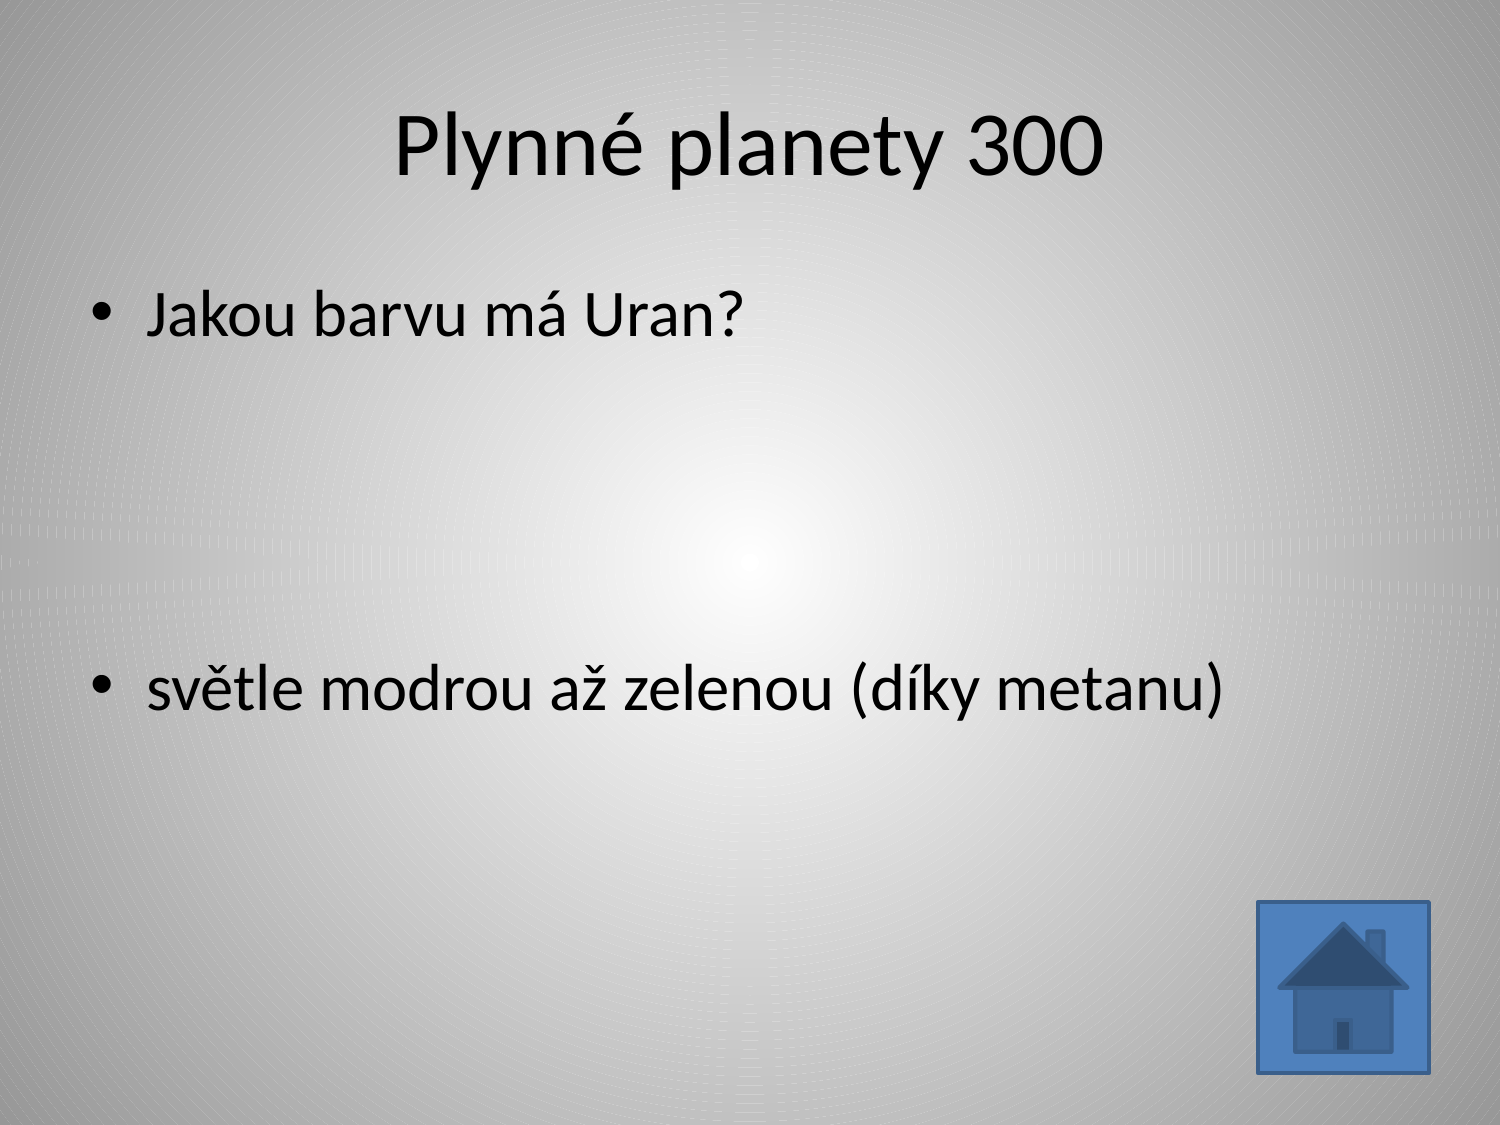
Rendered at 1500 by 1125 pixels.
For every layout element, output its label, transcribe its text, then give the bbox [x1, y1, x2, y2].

title Plynné planety 300 [75, 45, 1425, 233]
list Jakou barvu má Uran? světle modrou až zelenou (díky metanu) [75, 262, 1425, 1005]
text_box [1256, 900, 1431, 1075]
